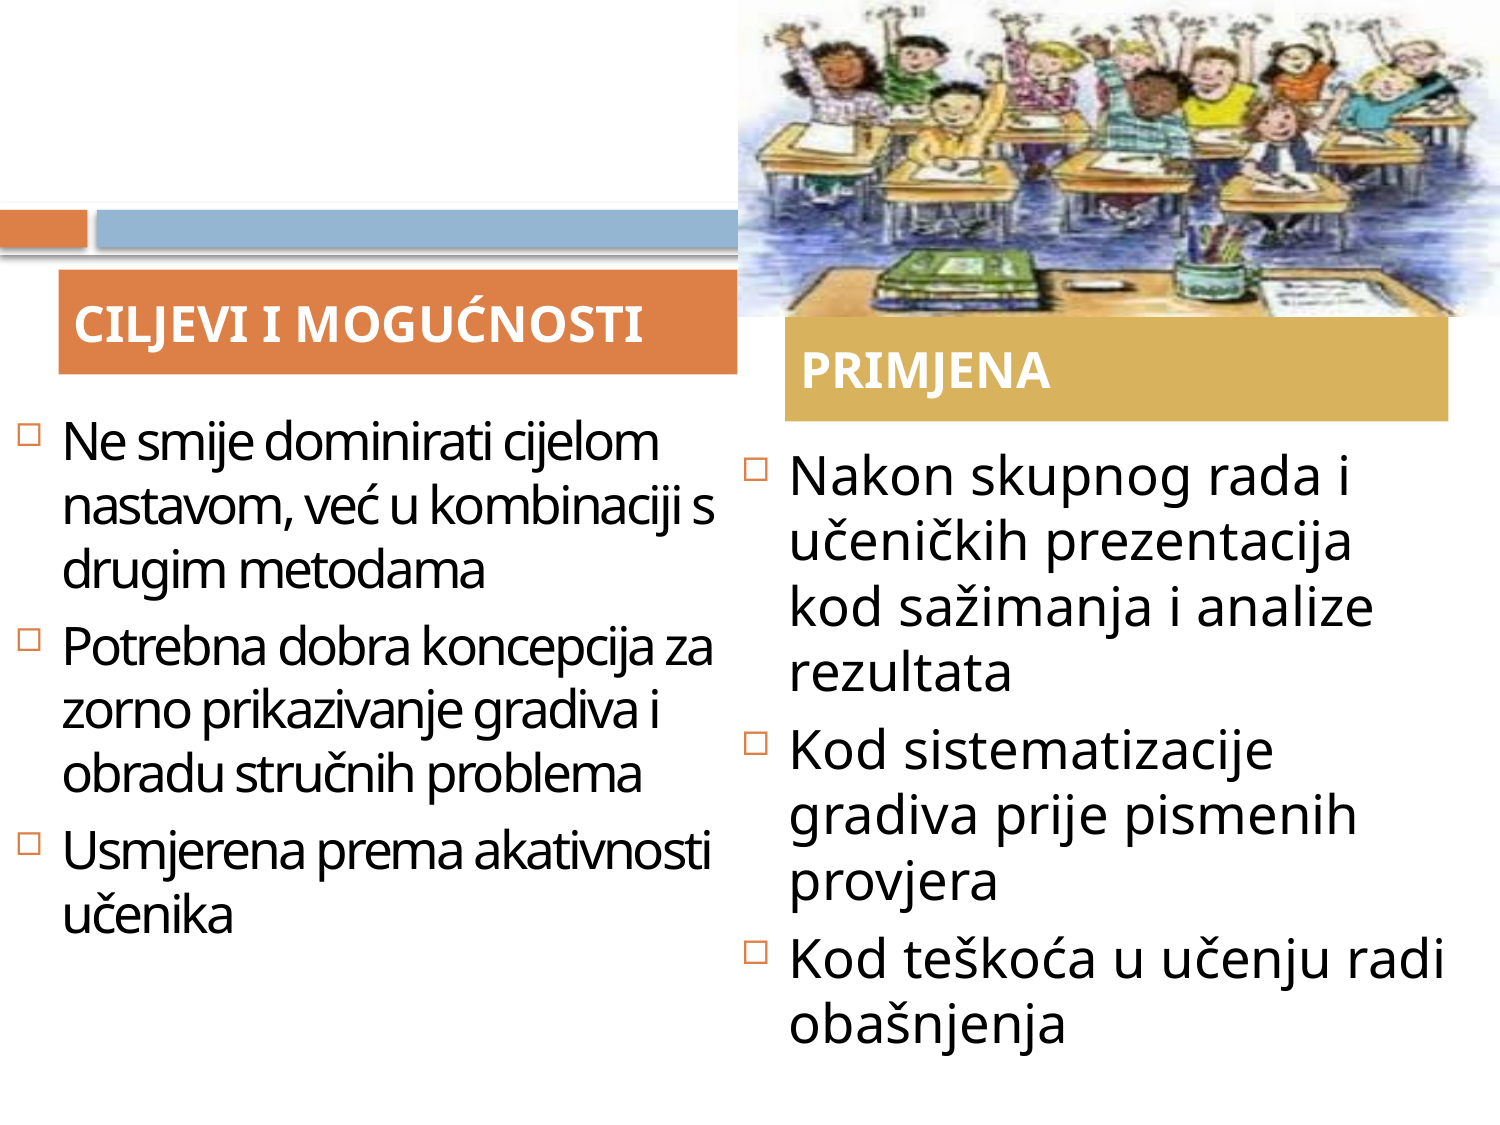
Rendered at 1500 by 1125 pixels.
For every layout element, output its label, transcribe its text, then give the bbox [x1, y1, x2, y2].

list Nakon skupnog rada i učeničkih prezentacija kod sažimanja i analize rezultata Kod sistematizacije gradiva prije pismenih provjera Kod teškoća u učenju radi obašnjenja [726, 433, 1466, 1067]
list Ne smije dominirati cijelom nastavom, već u kombinaciji s drugim metodama Potrebna dobra koncepcija za zorno prikazivanje gradiva i obradu stručnih problema Usmjerena prema akativnosti učenika [0, 399, 738, 1044]
list CILJEVI I MOGUĆNOSTI [58, 269, 738, 375]
list PRIMJENA [784, 328, 1449, 422]
picture [737, 0, 1500, 317]
